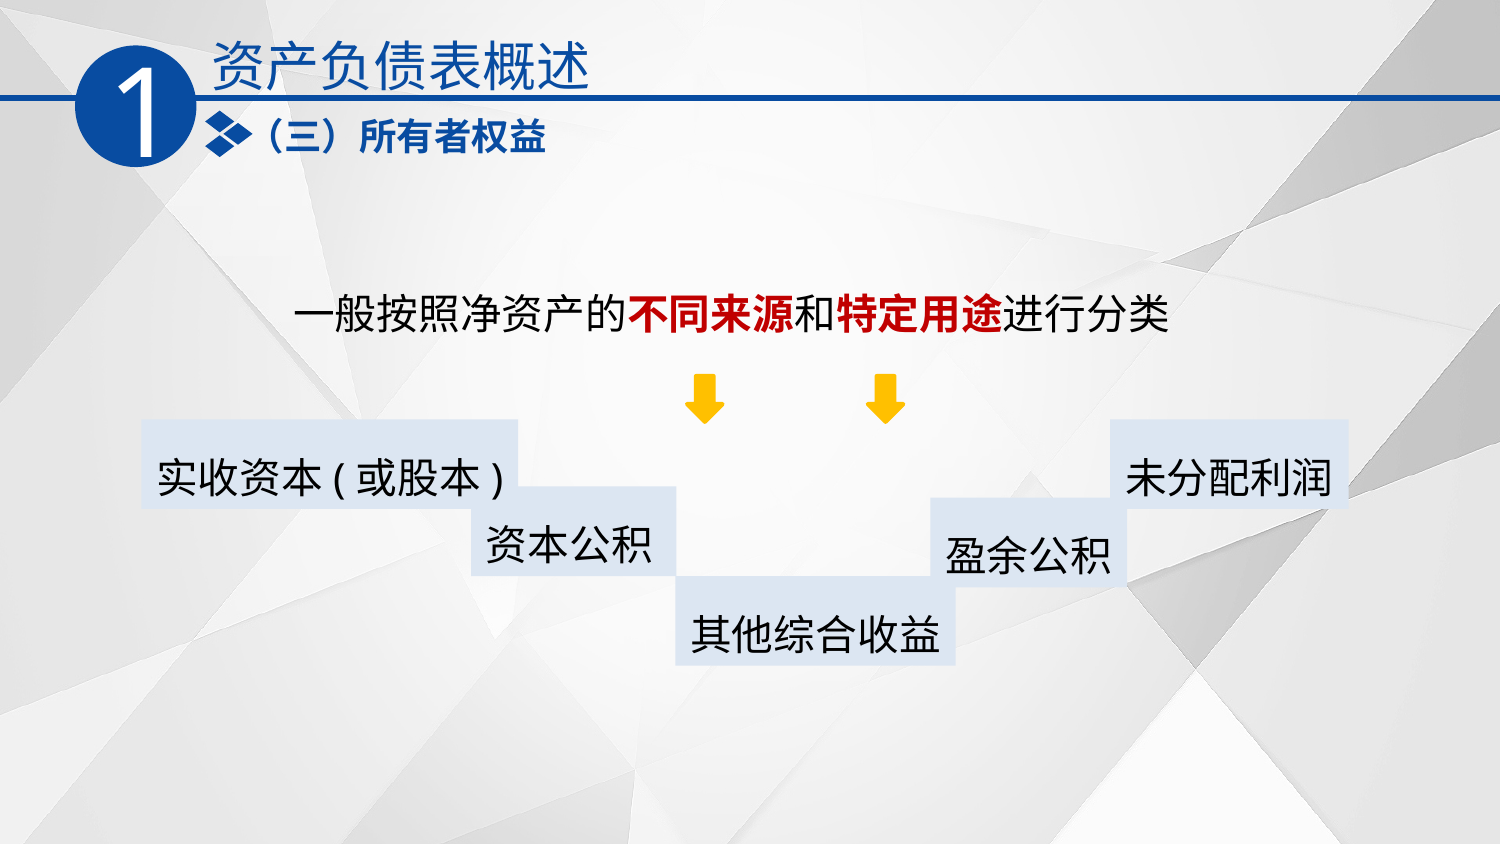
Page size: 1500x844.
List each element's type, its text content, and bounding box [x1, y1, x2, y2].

text_box 实收资本(或股本) [141, 419, 519, 509]
text_box [865, 373, 906, 424]
text_box 1 [84, 45, 203, 97]
picture [0, 101, 1500, 844]
text_box 一般按照净资产的不同来源和特定用途进行分类 [278, 255, 1203, 345]
text_box [205, 110, 235, 133]
text_box （三）所有者权益 [234, 107, 560, 164]
text_box 资本公积 [471, 486, 677, 577]
text_box [685, 373, 725, 424]
text_box 资产负债表概述 [198, 37, 875, 92]
text_box [75, 107, 84, 138]
text_box [75, 74, 84, 97]
text_box 未分配利润 [1110, 419, 1349, 509]
text_box [223, 122, 253, 145]
picture [0, 0, 1500, 95]
text_box [205, 135, 235, 158]
text_box 其他综合收益 [675, 576, 956, 666]
text_box 盈余公积 [930, 497, 1128, 588]
text_box 1 [84, 107, 203, 171]
